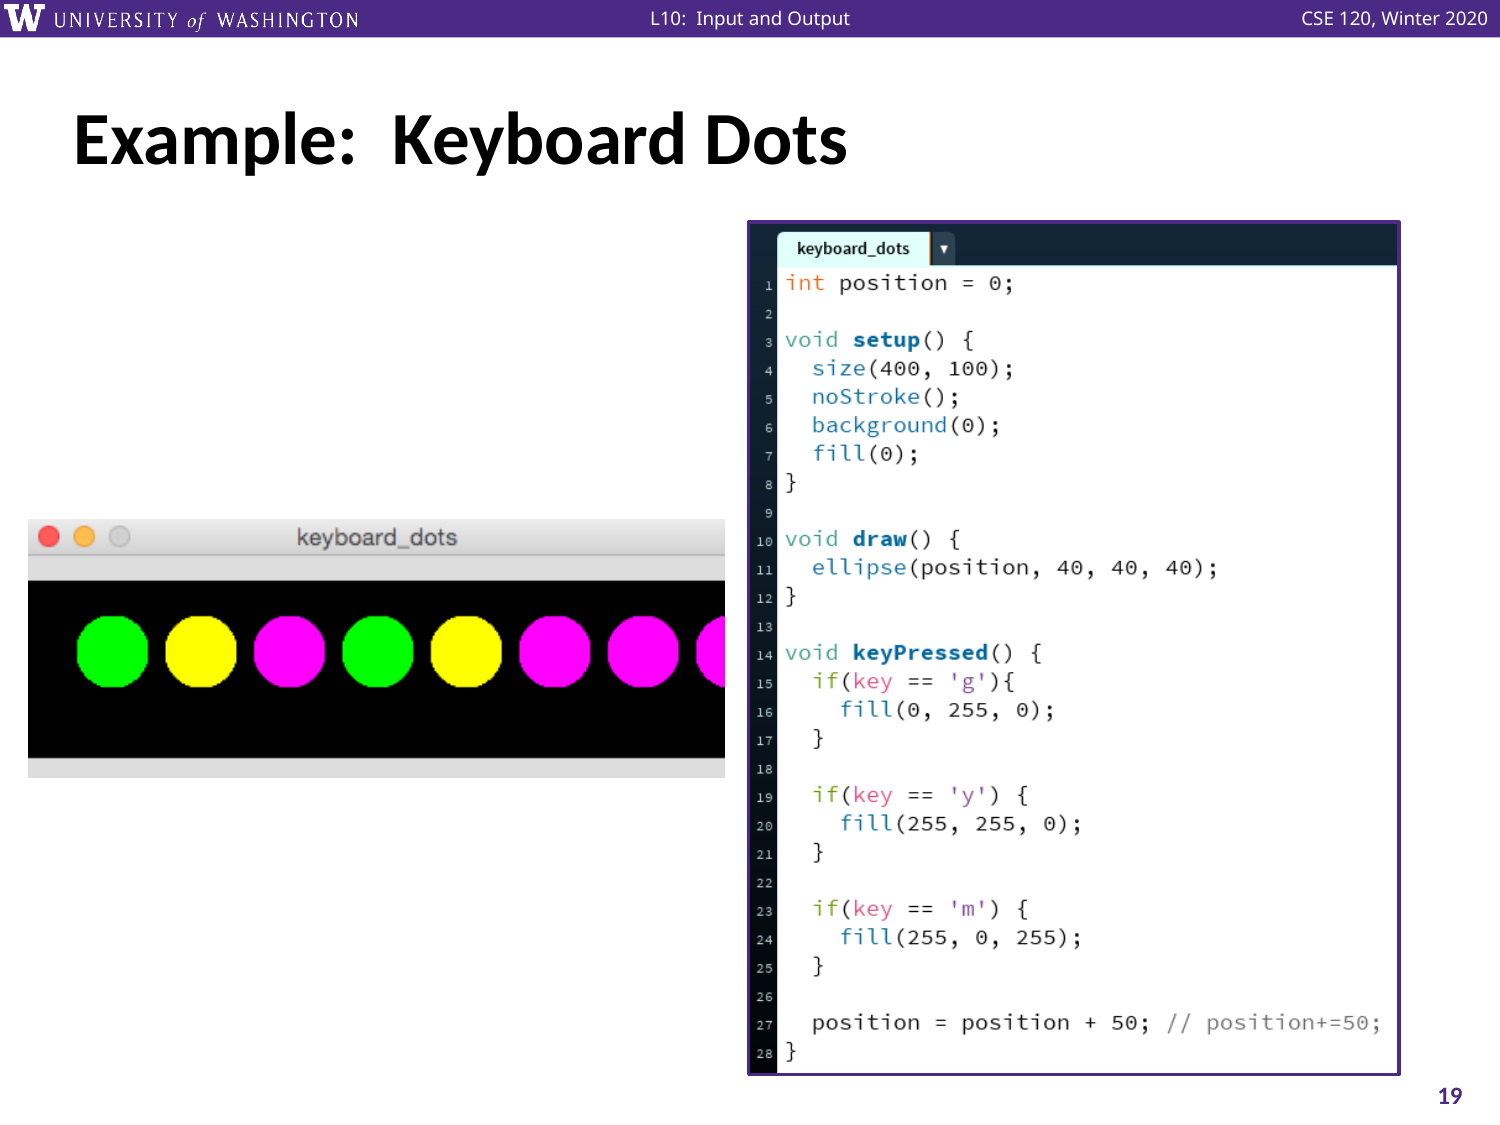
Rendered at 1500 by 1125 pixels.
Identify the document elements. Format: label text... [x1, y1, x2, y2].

picture [4, 4, 358, 32]
slide_number 19 [1400, 1065, 1500, 1125]
picture [27, 519, 725, 778]
picture [749, 223, 1398, 1074]
title Example: Keyboard Dots [58, 71, 1438, 198]
